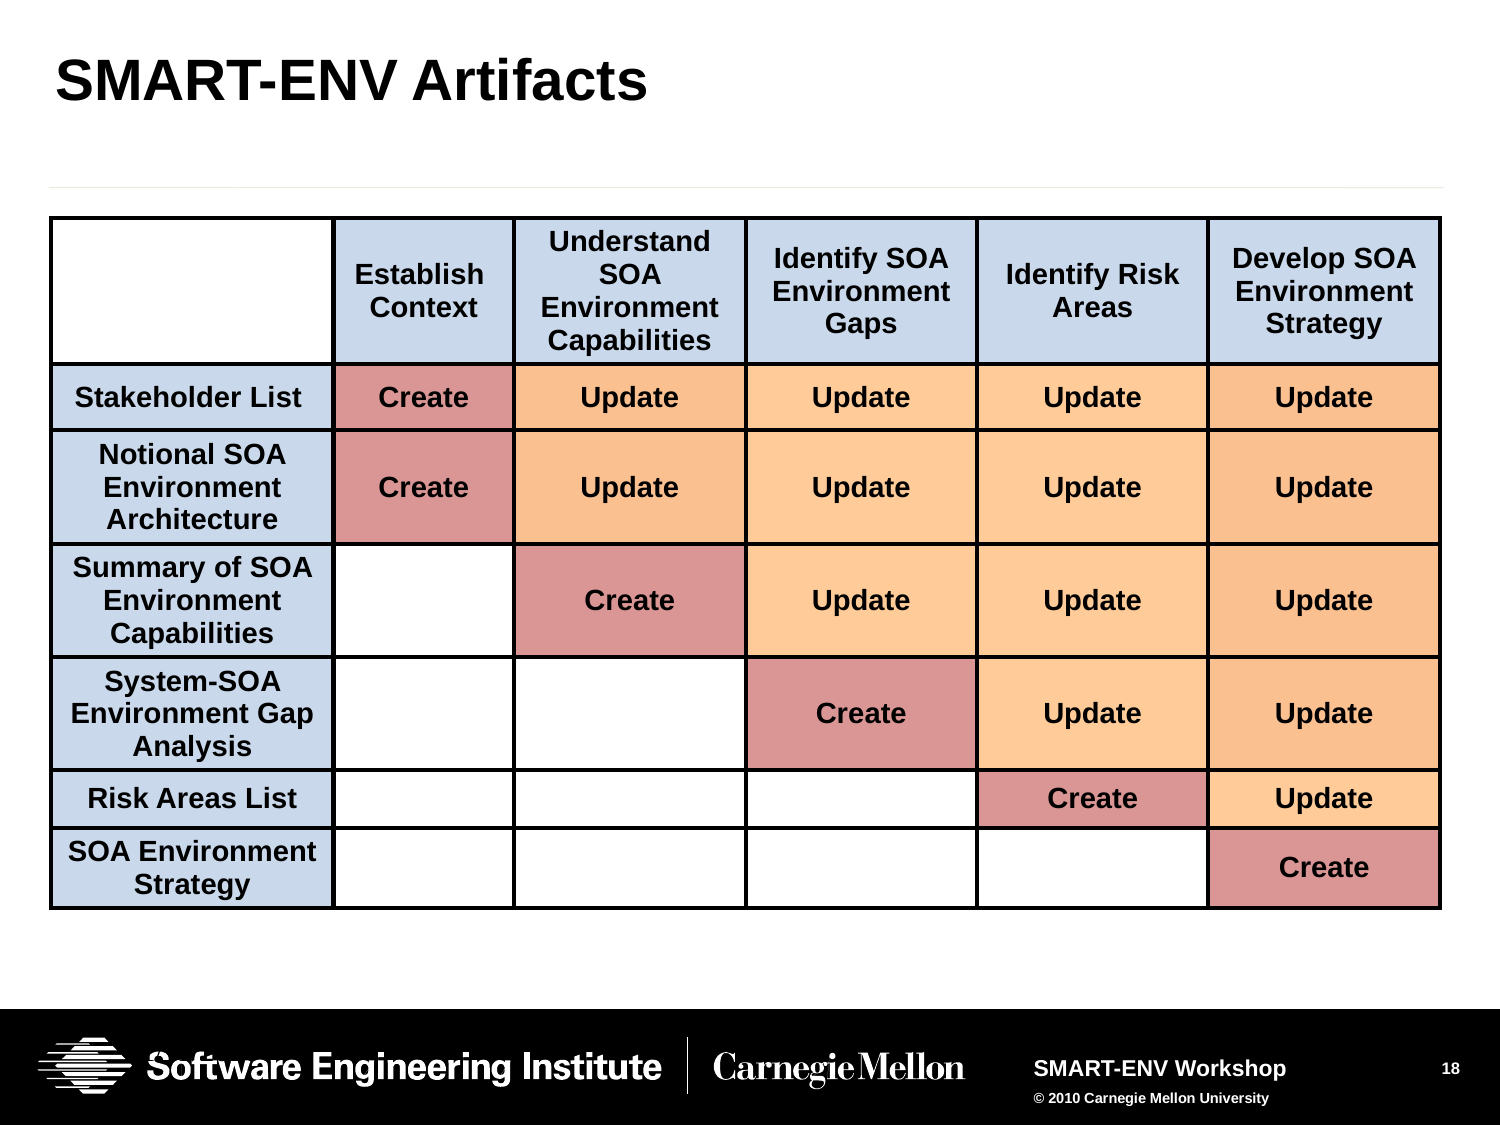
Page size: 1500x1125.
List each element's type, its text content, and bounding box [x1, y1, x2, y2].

table_cell Summary of SOA Environment Capabilities [53, 546, 331, 655]
table_cell Update [748, 546, 975, 655]
table_cell [336, 659, 512, 768]
table_cell Create [336, 366, 512, 428]
table_cell Update [1210, 366, 1438, 428]
table_cell Update [516, 366, 744, 428]
table_cell Update [1210, 432, 1438, 542]
table_header Identify SOA Environment Gaps [748, 220, 975, 362]
table_header [53, 220, 331, 362]
title SMART-ENV Artifacts [55, 49, 1451, 114]
table_cell Update [516, 432, 744, 542]
table_cell [336, 546, 512, 655]
table_cell Update [979, 432, 1206, 542]
table_cell Update [748, 366, 975, 428]
table_header Understand SOA Environment Capabilities [516, 220, 744, 362]
table_cell [516, 772, 744, 826]
table_cell Update [979, 659, 1206, 768]
table_cell Stakeholder List [53, 366, 331, 428]
table_cell Update [979, 546, 1206, 655]
table_cell Update [1210, 659, 1438, 768]
table_cell [748, 772, 975, 826]
table_cell Create [516, 546, 744, 655]
table_cell System-SOA Environment Gap Analysis [53, 659, 331, 768]
table_header Identify Risk Areas [979, 220, 1206, 362]
table_header Develop SOA Environment Strategy [1210, 220, 1438, 362]
table_cell Create [336, 432, 512, 542]
table_cell Notional SOA Environment Architecture [53, 432, 331, 542]
table_cell Create [748, 659, 975, 768]
table_header Establish Context [336, 220, 512, 362]
table_cell Risk Areas List [53, 772, 331, 826]
table_cell Update [1210, 772, 1438, 826]
table_cell [979, 830, 1206, 906]
table_cell [336, 772, 512, 826]
table_cell [516, 830, 744, 906]
table_cell Update [979, 366, 1206, 428]
table_cell [336, 830, 512, 906]
table_cell Create [979, 772, 1206, 826]
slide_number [112, 1024, 426, 1101]
table_cell [516, 659, 744, 768]
table_cell Create [1210, 830, 1438, 906]
table_cell Update [1210, 546, 1438, 655]
table_cell Update [748, 432, 975, 542]
table_cell [748, 830, 975, 906]
table_cell SOA Environment Strategy [53, 830, 331, 906]
